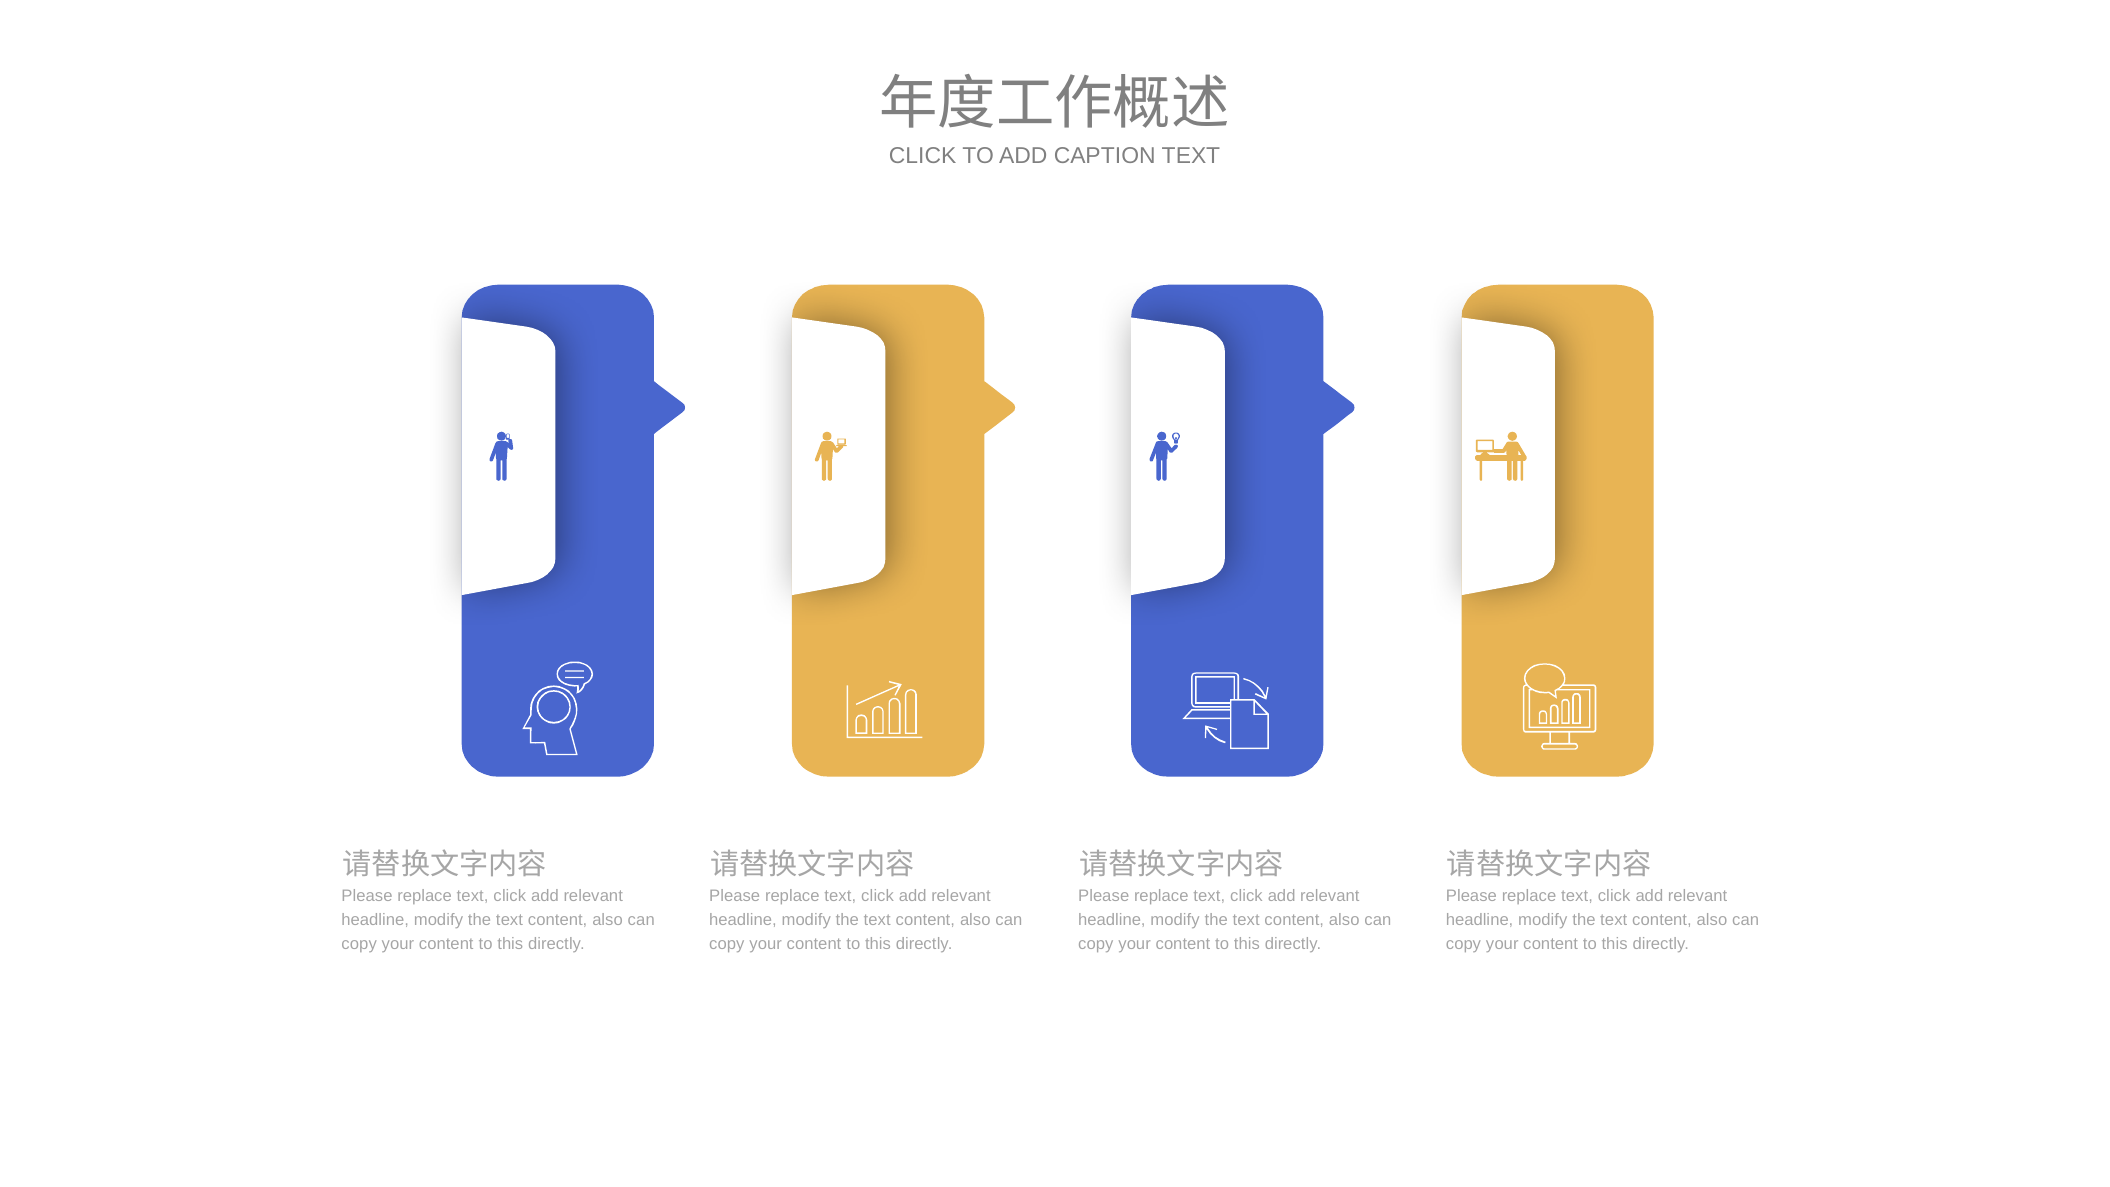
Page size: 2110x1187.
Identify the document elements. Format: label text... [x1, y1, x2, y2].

text_box Please replace text, click add relevant headline, modify the text content, also can copy your content to this directly. [326, 873, 677, 960]
text_box Please replace text, click add relevant headline, modify the text content, also can copy your content to this directly. [694, 873, 1045, 960]
text_box CLICK TO ADD CAPTION TEXT [865, 140, 1245, 168]
text_box Please replace text, click add relevant headline, modify the text content, also can copy your content to this directly. [1431, 873, 1782, 960]
text_box 请替换文字内容 [327, 831, 563, 888]
text_box 请替换文字内容 [695, 831, 930, 888]
text_box [1133, 756, 1321, 777]
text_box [1461, 317, 1555, 596]
text_box [794, 756, 982, 777]
text_box [791, 284, 1016, 661]
text_box 请替换文字内容 [1432, 831, 1667, 888]
text_box [461, 284, 686, 777]
text_box [1461, 284, 1654, 777]
text_box 年度工作概述 [865, 65, 1245, 136]
text_box 请替换文字内容 [1064, 831, 1299, 888]
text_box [461, 317, 556, 596]
text_box Please replace text, click add relevant headline, modify the text content, also can copy your content to this directly. [1063, 873, 1414, 960]
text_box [1131, 317, 1225, 596]
text_box [1131, 284, 1355, 661]
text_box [522, 661, 1597, 756]
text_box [791, 317, 886, 596]
